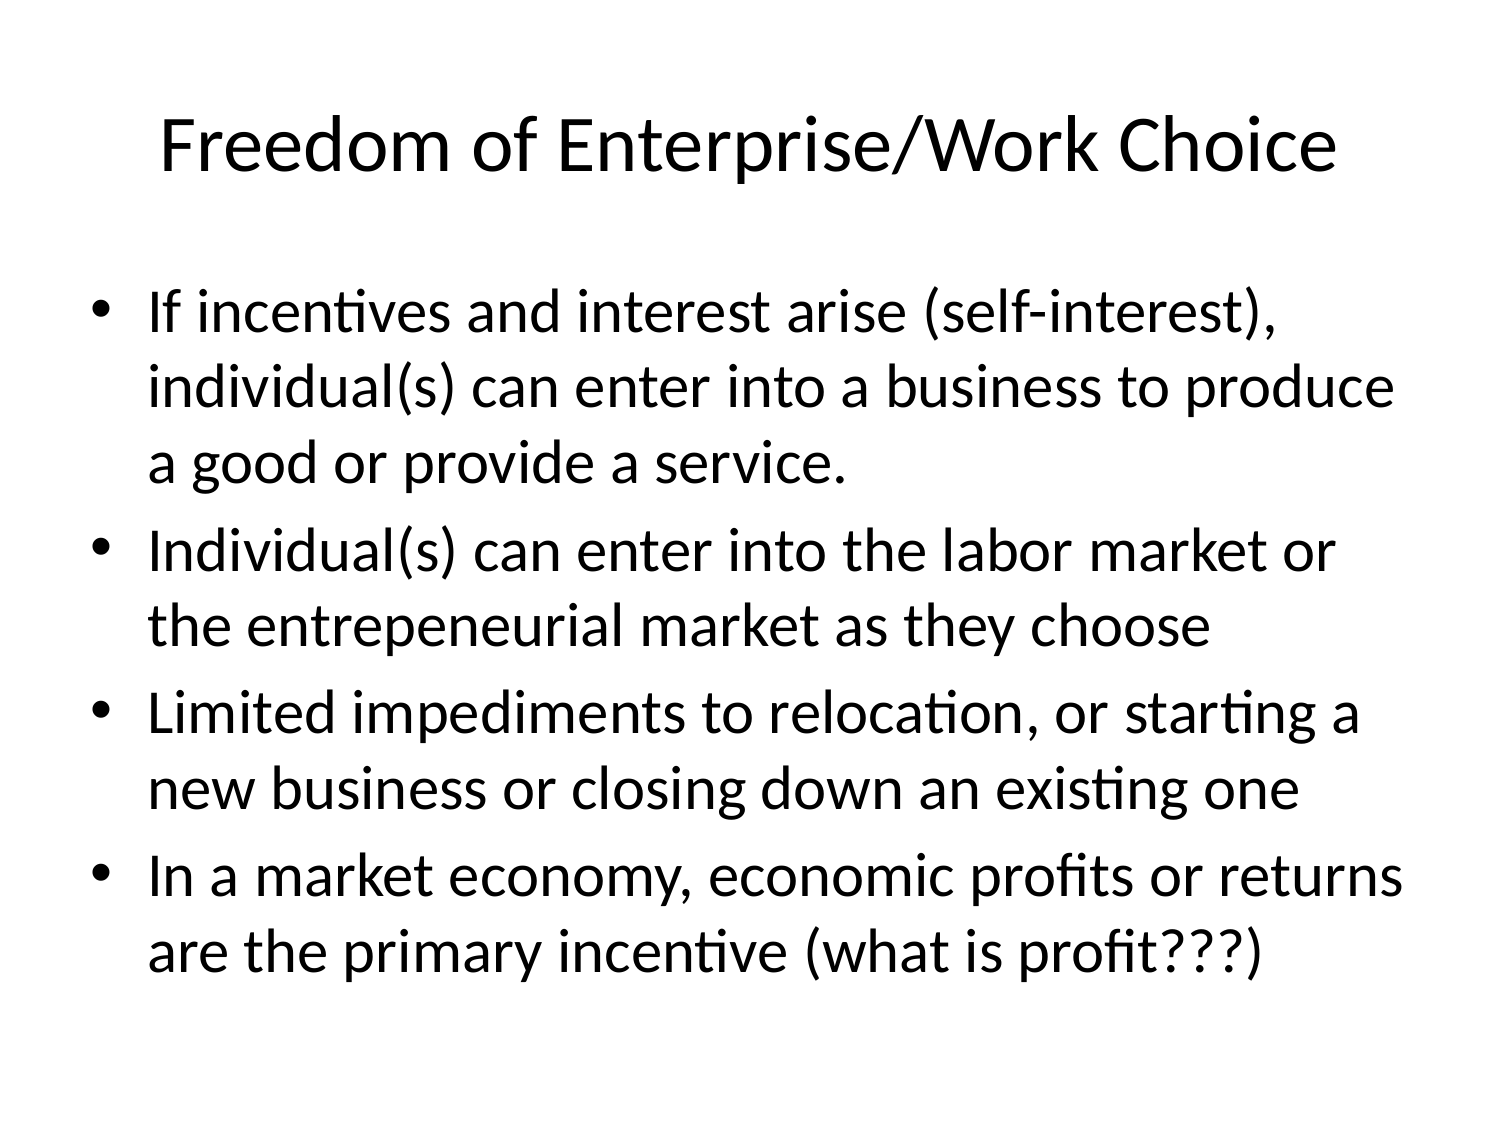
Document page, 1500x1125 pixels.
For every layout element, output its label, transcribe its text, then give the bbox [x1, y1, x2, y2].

list If incentives and interest arise (self-interest), individual(s) can enter into a business to produce a good or provide a service. Individual(s) can enter into the labor market or the entrepeneurial market as they choose Limited impediments to relocation, or starting a new business or closing down an existing one In a market economy, economic profits or returns are the primary incentive (what is profit???) [75, 262, 1425, 1005]
title Freedom of Enterprise/Work Choice [75, 45, 1425, 233]
